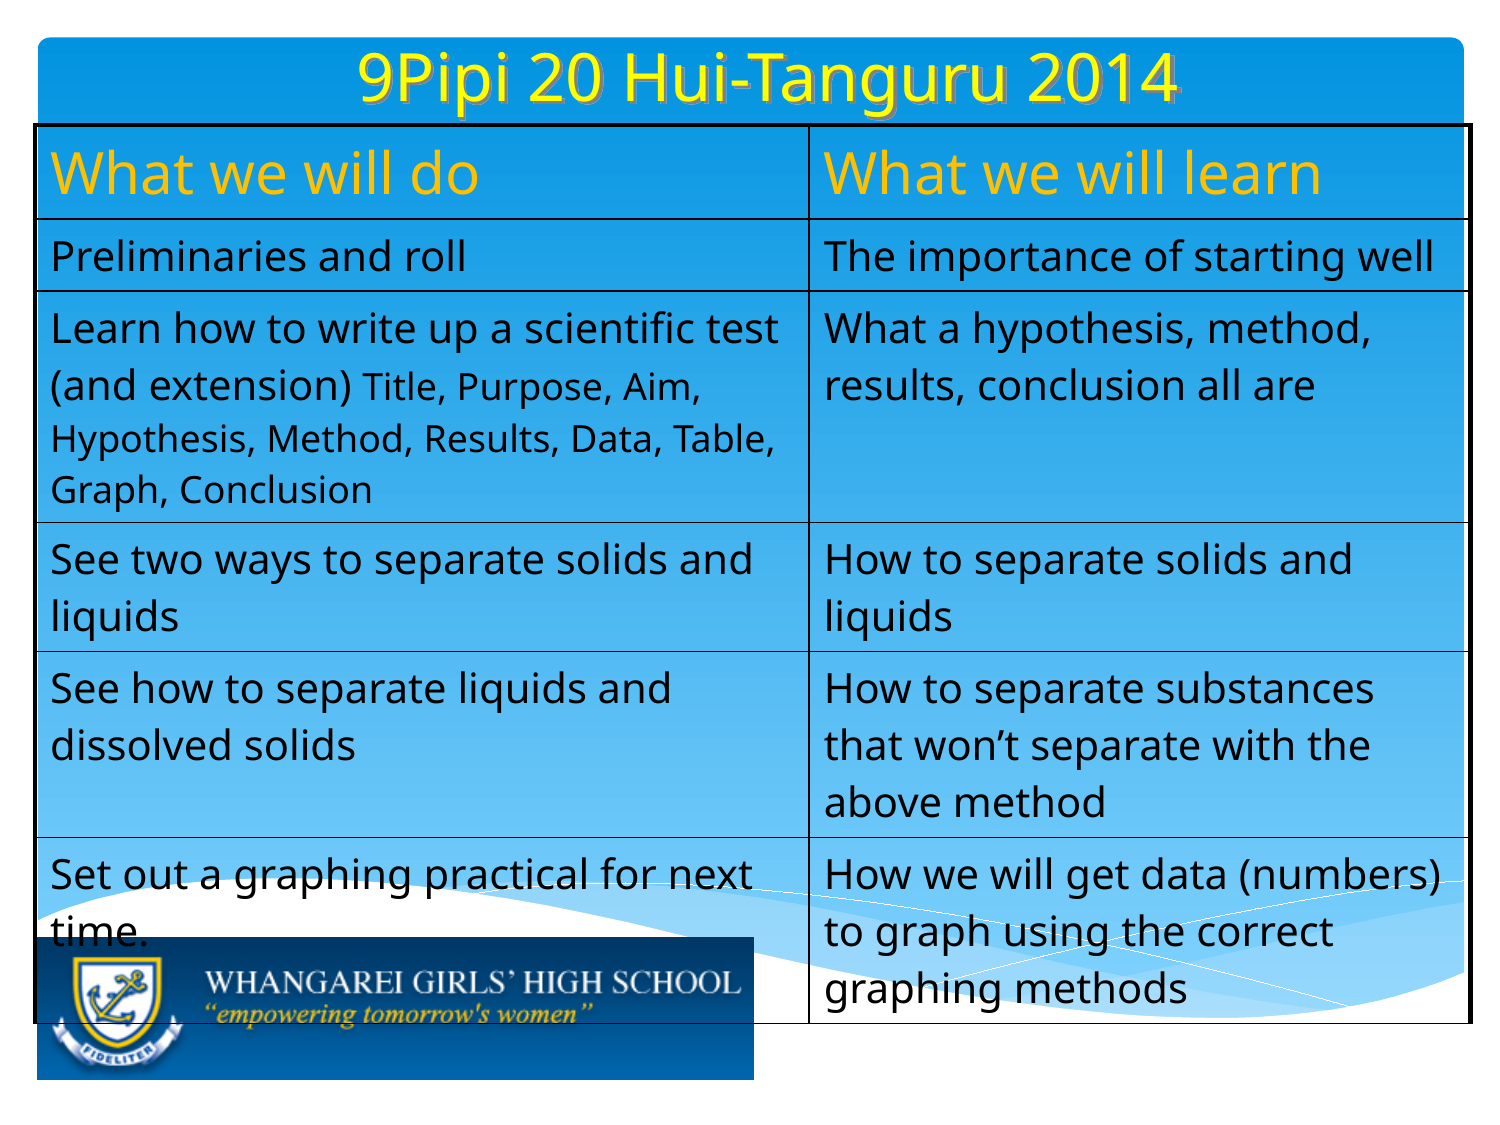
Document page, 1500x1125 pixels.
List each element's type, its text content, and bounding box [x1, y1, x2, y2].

table_cell Set out a graphing practical for next time. [37, 838, 808, 1023]
table_cell How to separate substances that won’t separate with the above method [810, 652, 1468, 837]
table_header What we will do [37, 127, 808, 218]
table_cell See two ways to separate solids and liquids [37, 523, 808, 651]
table_cell What a hypothesis, method, results, conclusion all are [810, 292, 1468, 522]
table_cell Preliminaries and roll [37, 220, 808, 290]
table_header What we will learn [810, 127, 1468, 218]
table_cell The importance of starting well [810, 220, 1468, 290]
table_cell Learn how to write up a scientific test (and extension) Title, Purpose, Aim, Hypothesis, Method, Results, Data, Table, Graph, Conclusion [37, 292, 808, 522]
table_cell How we will get data (numbers) to graph using the correct graphing methods [810, 838, 1468, 1023]
table_cell How to separate solids and liquids [810, 523, 1468, 651]
text_box 9Pipi 20 Hui-Tanguru 2014 [162, 24, 1375, 123]
table_cell See how to separate liquids and dissolved solids [37, 652, 808, 837]
picture [37, 937, 754, 1080]
